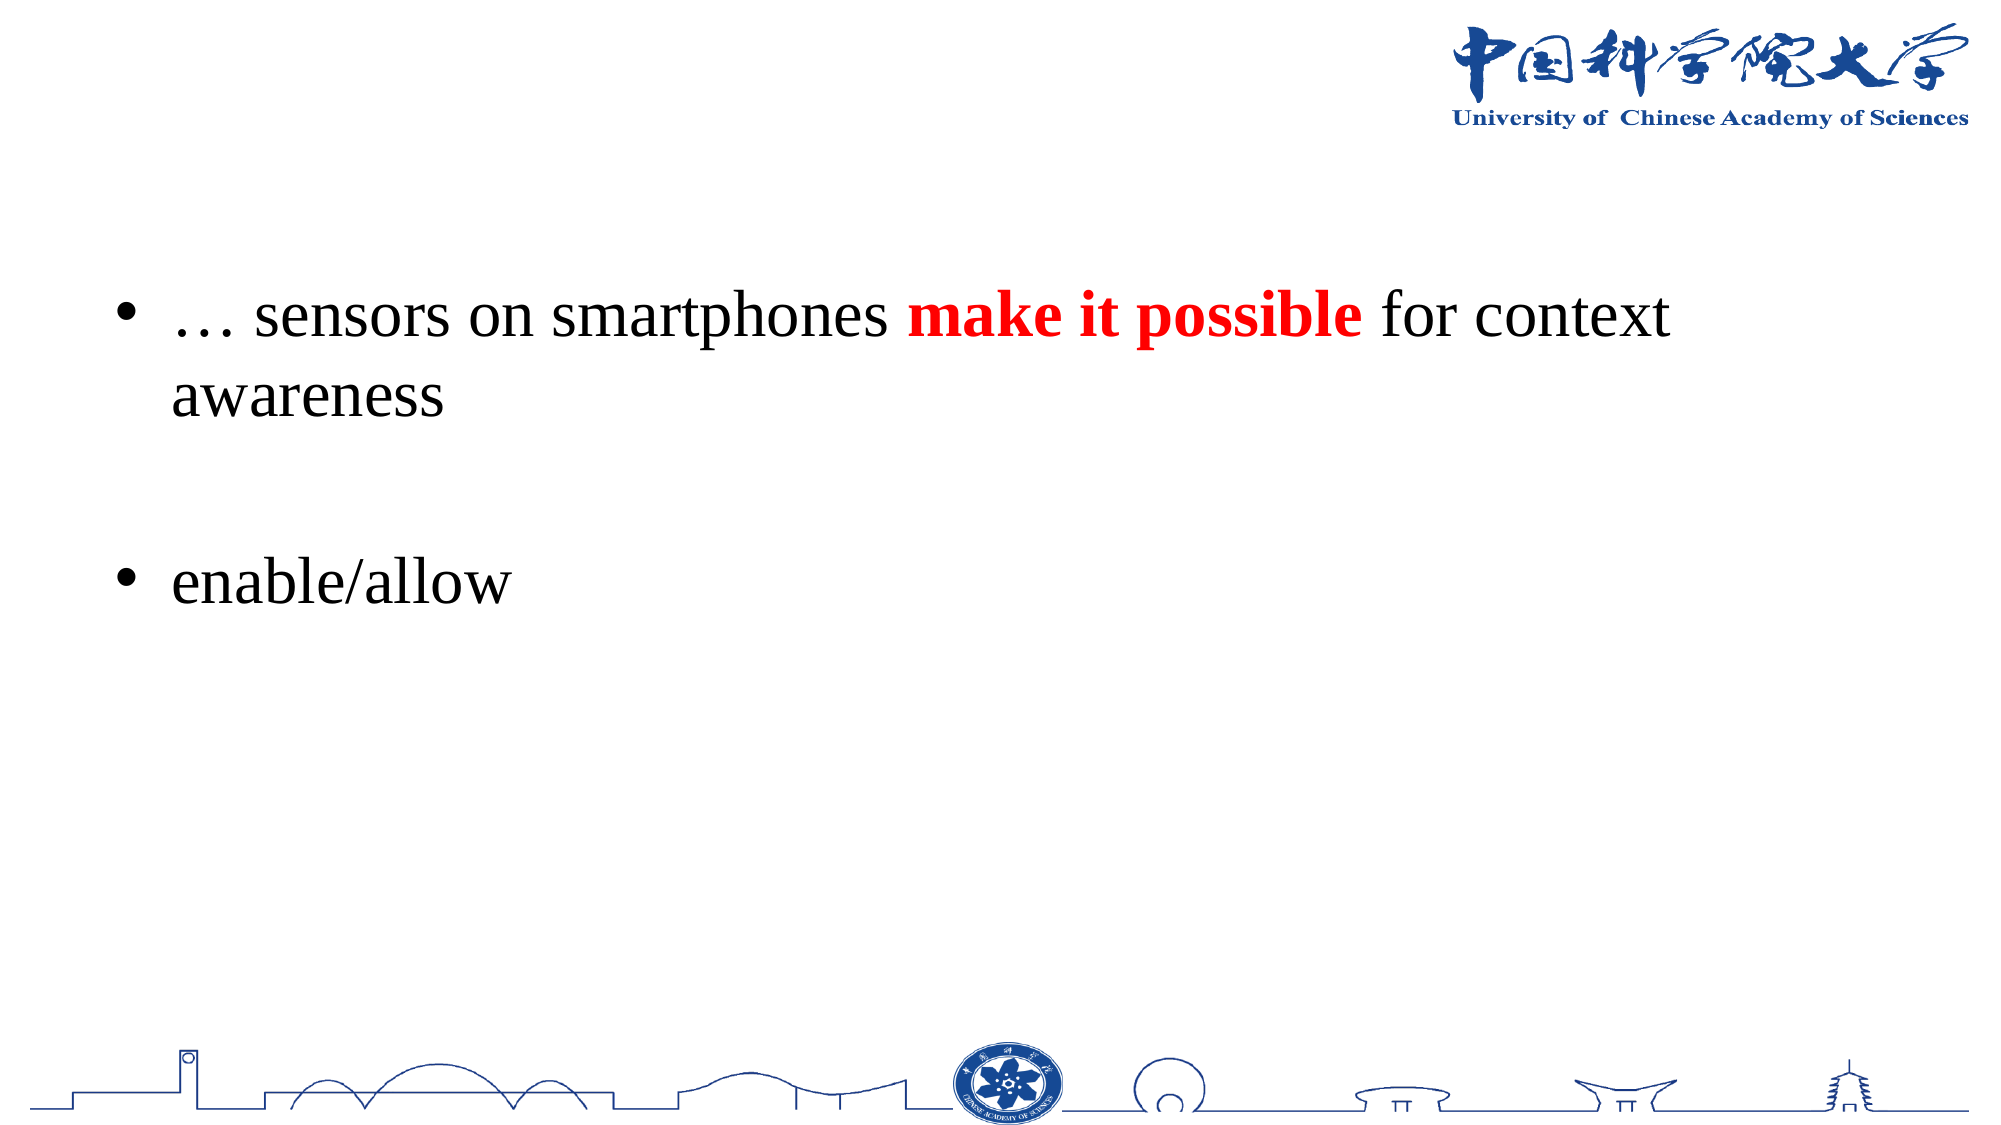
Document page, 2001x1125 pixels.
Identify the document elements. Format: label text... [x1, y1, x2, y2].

list … sensors on smartphones make it possible for context awareness enable/allow [99, 262, 1900, 1005]
picture [30, 1039, 1969, 1125]
picture [1437, 23, 1969, 129]
